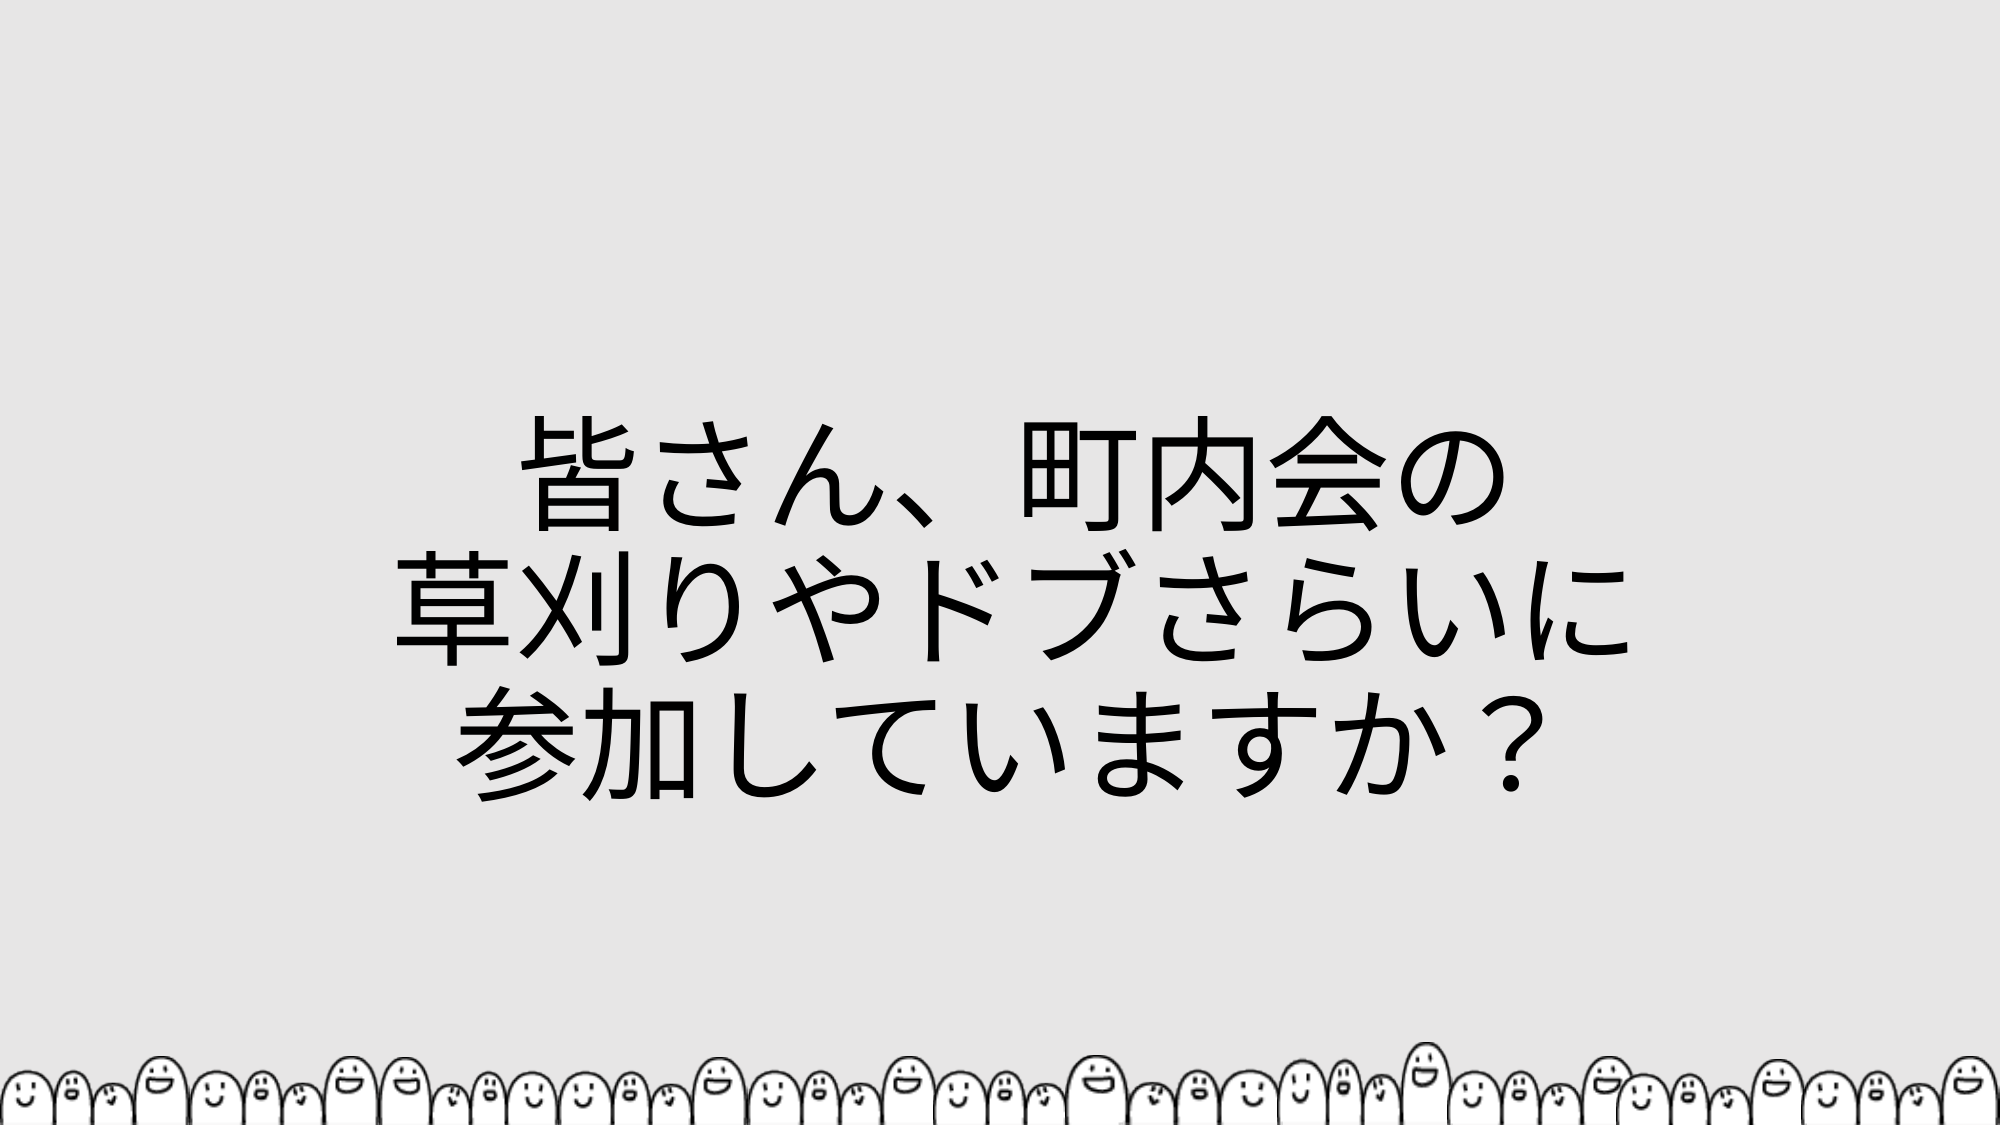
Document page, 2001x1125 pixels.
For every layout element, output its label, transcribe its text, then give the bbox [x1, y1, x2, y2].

list 皆さん、町内会の 草刈りやドブさらいに 参加していますか？ [31, 210, 1969, 1022]
picture [0, 1042, 2000, 1125]
